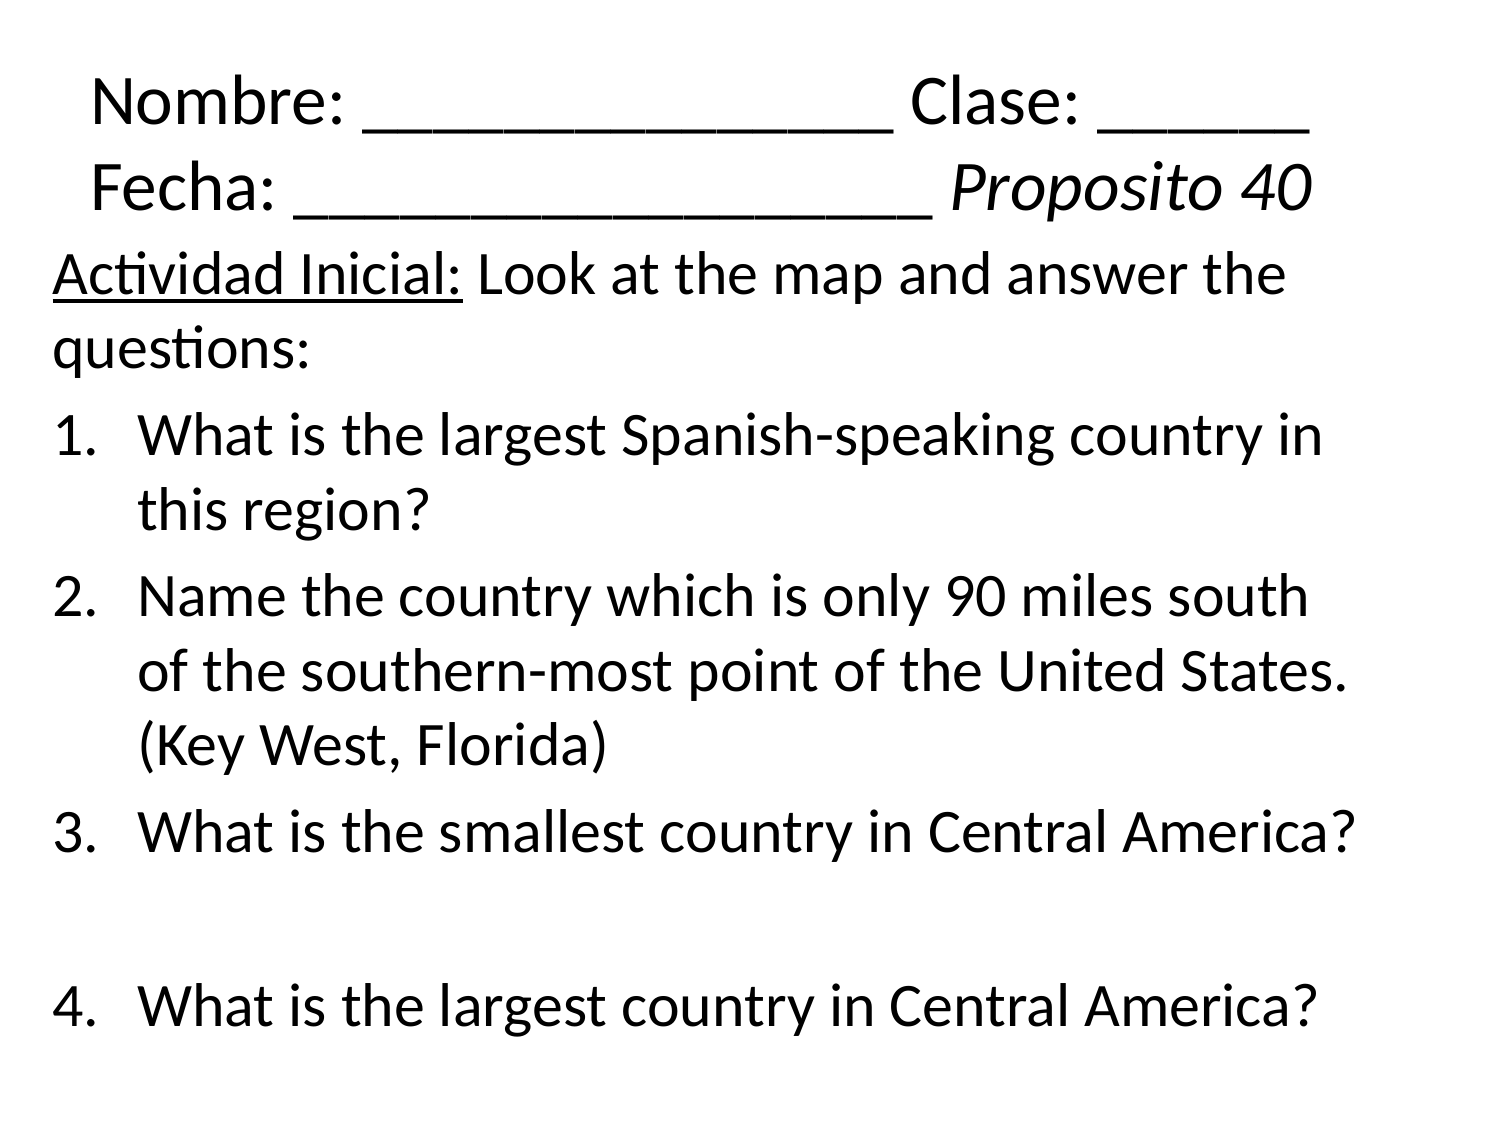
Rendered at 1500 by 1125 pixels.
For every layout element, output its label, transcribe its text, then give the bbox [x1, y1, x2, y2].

title Nombre: _______________ Clase: ______ Fecha: __________________ Proposito 40 [75, 45, 1425, 233]
list Actividad Inicial: Look at the map and answer the questions: What is the largest Spanish-speaking country in this region? Name the country which is only 90 miles south of the southern-most point of the United States. (Key West, Florida) What is the smallest country in Central America? What is the largest country in Central America? [37, 224, 1388, 1088]
